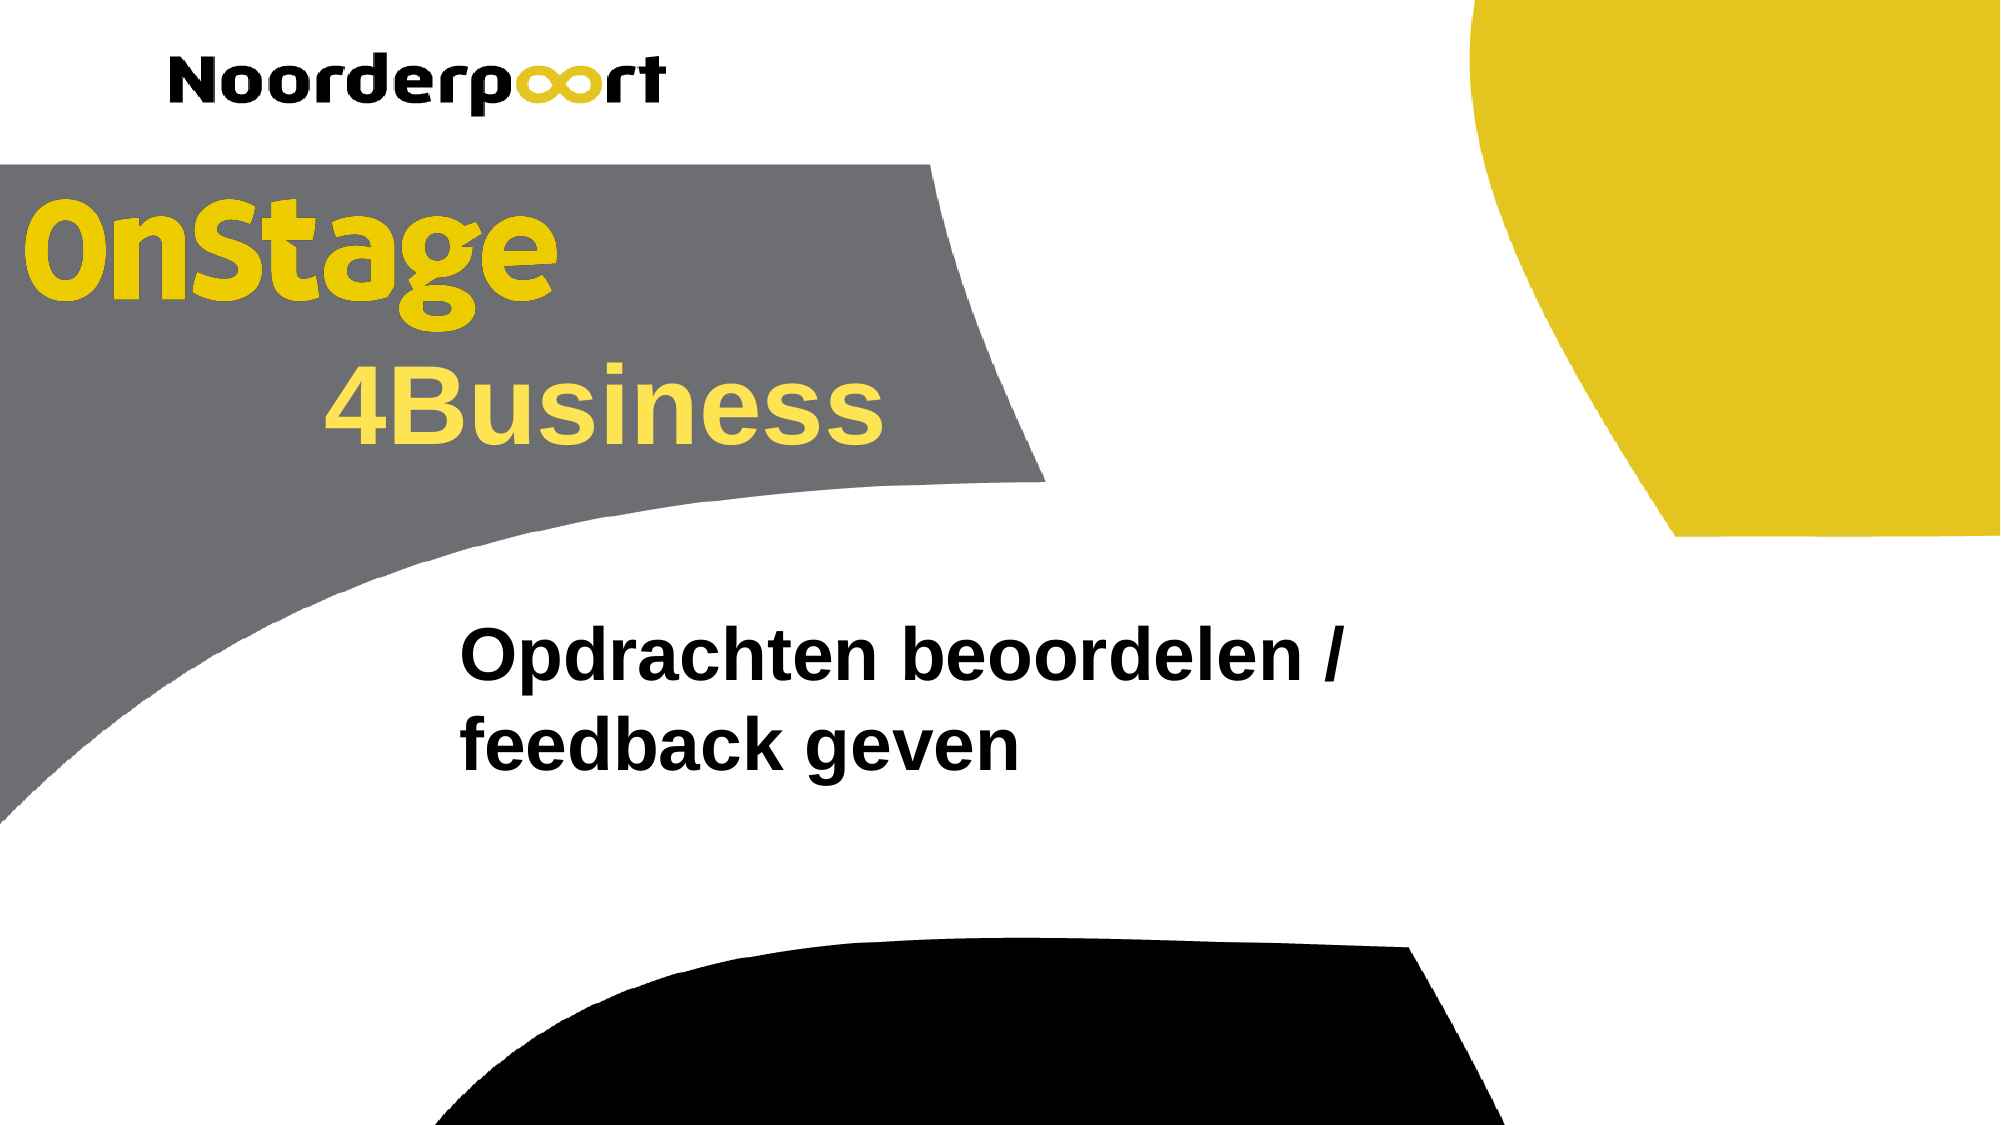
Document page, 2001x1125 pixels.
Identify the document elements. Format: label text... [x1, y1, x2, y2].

title Opdrachten beoordelen / feedback geven [459, 562, 1759, 829]
text_box 4Business [309, 325, 1053, 475]
picture [0, 0, 2001, 1125]
text_box [291, 906, 682, 1071]
